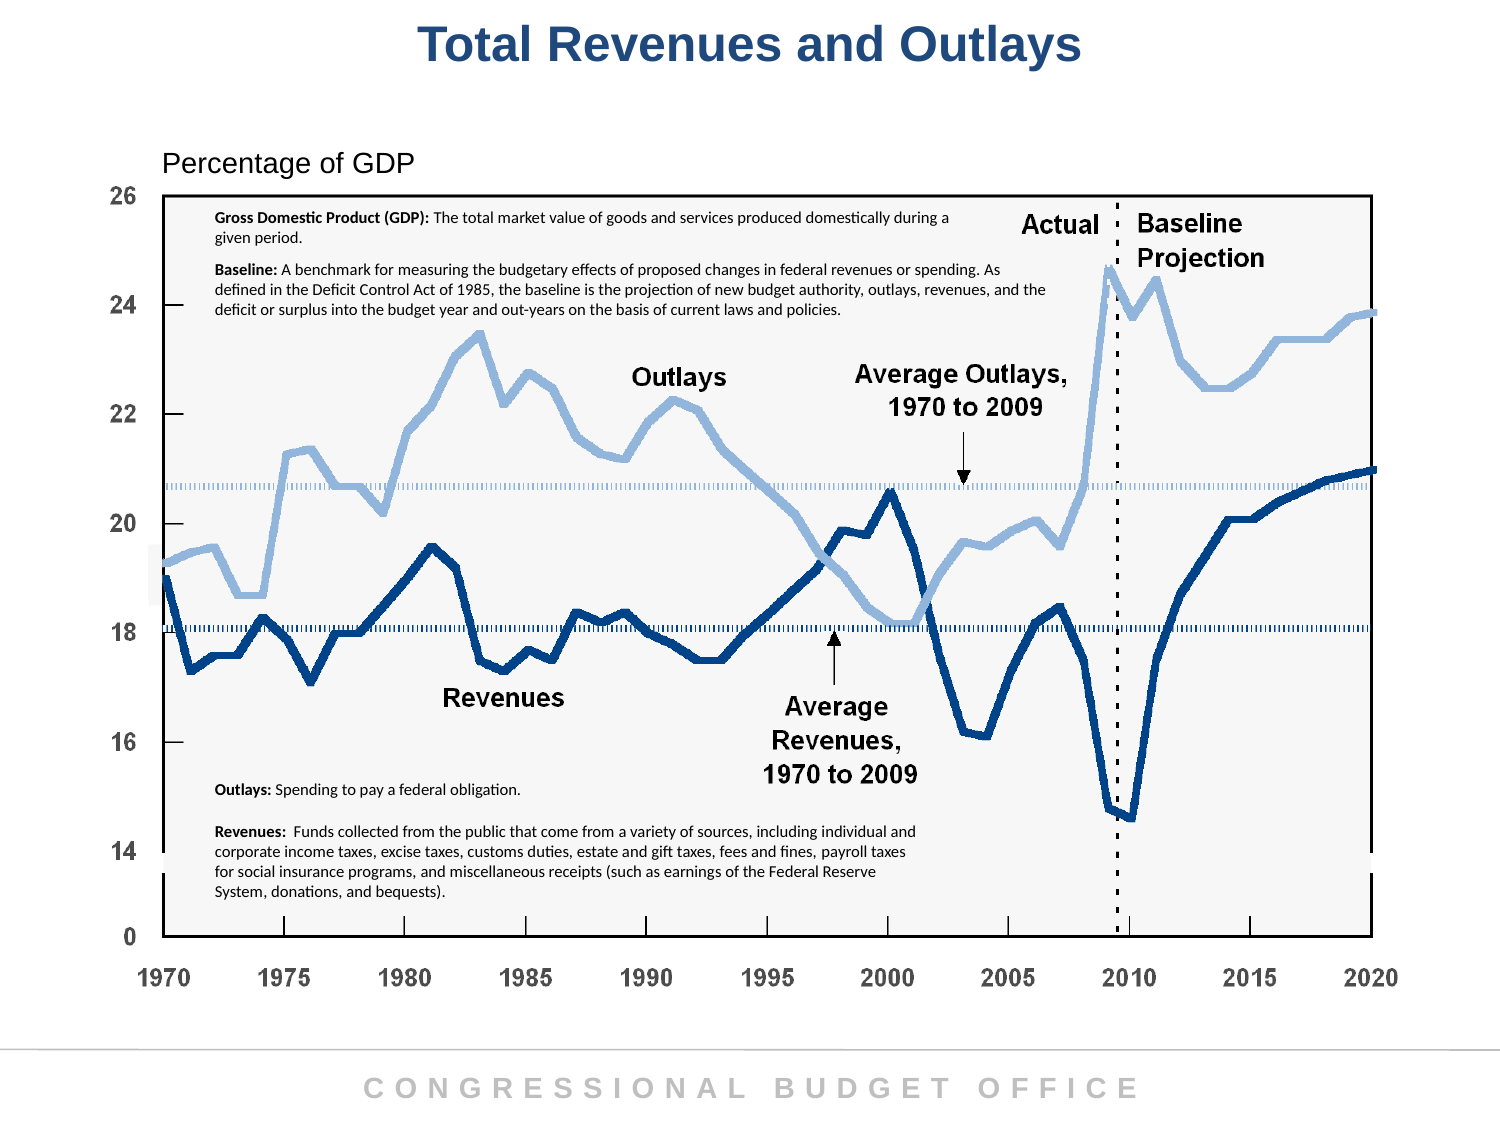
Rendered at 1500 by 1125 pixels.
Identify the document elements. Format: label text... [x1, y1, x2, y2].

picture [102, 148, 1431, 1001]
text_box Percentage of GDP [147, 136, 548, 173]
title Total Revenues and Outlays [74, 0, 1426, 88]
